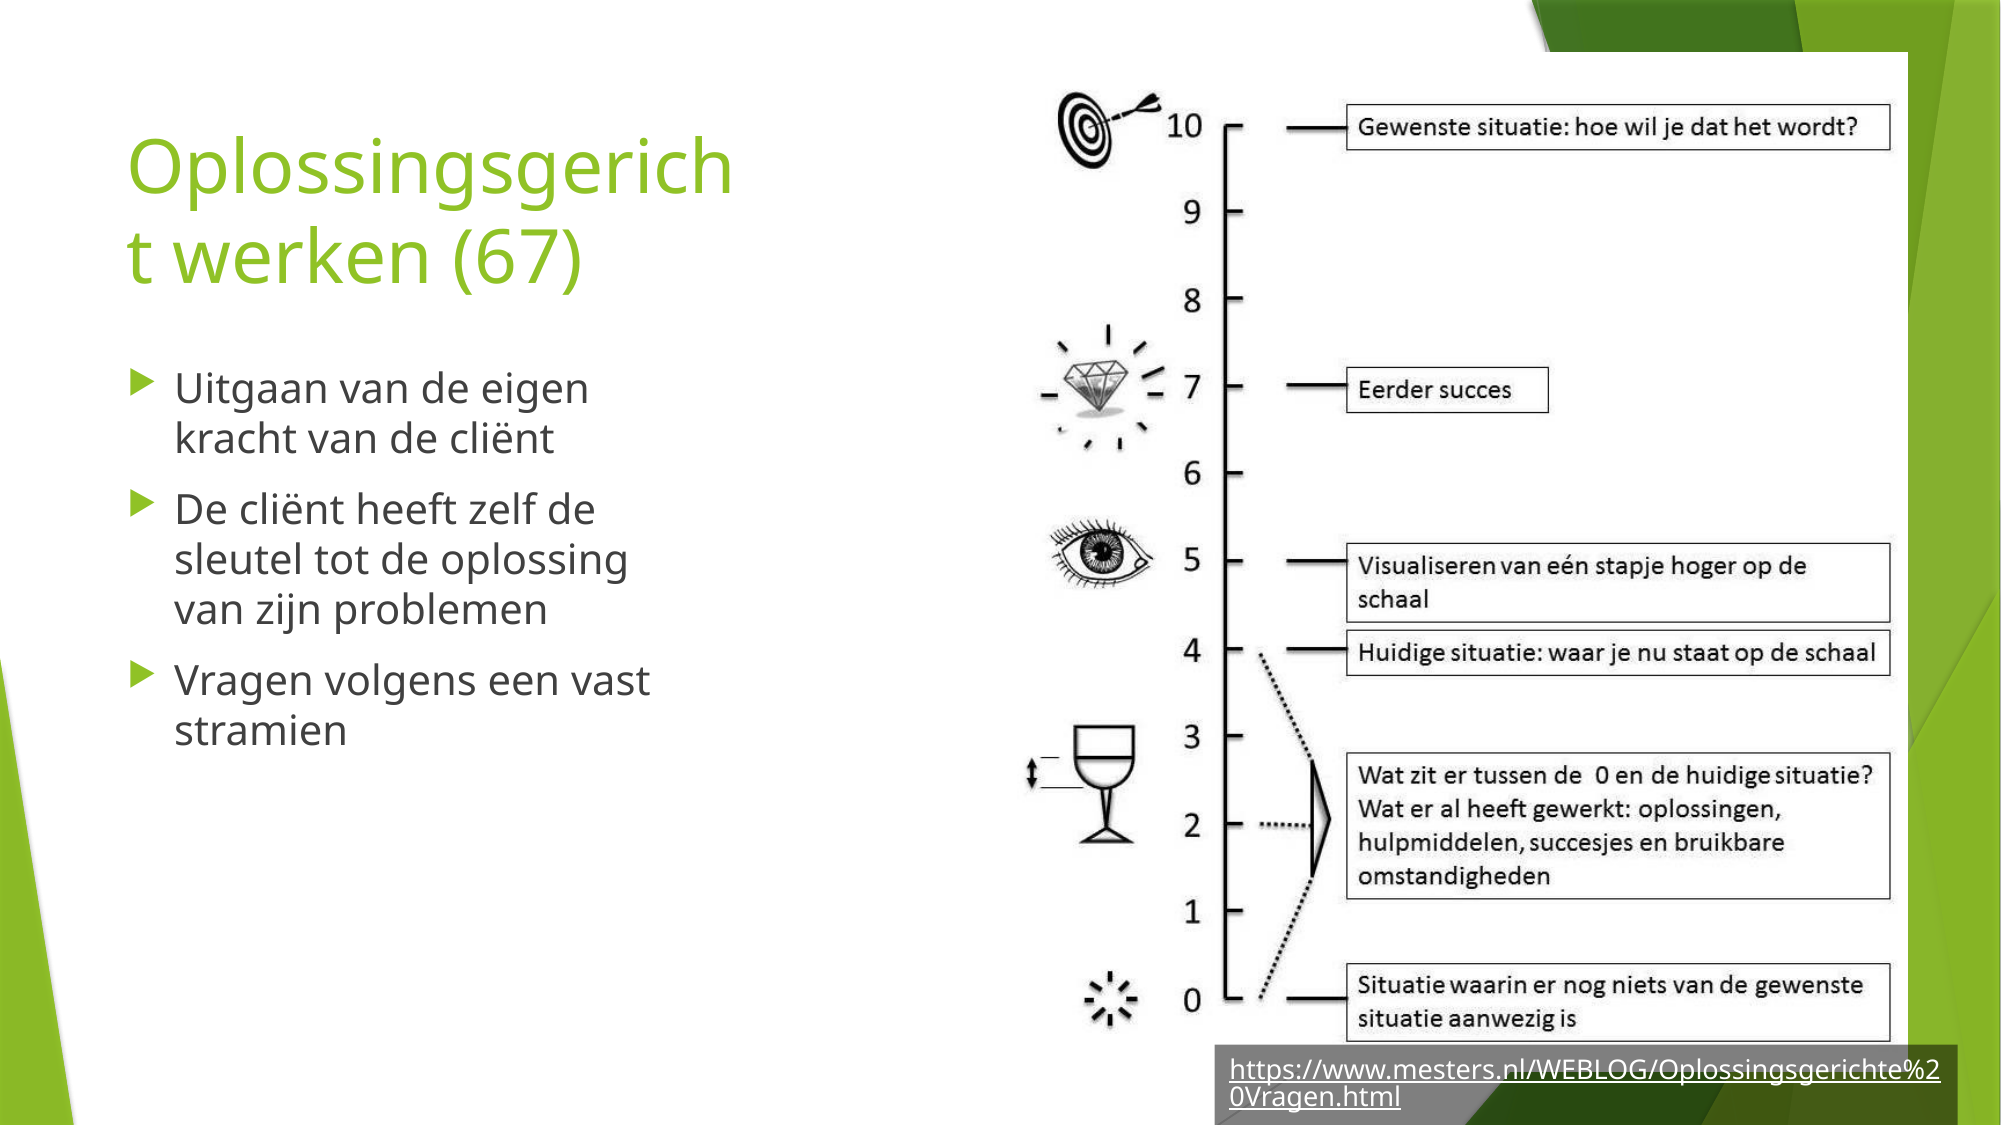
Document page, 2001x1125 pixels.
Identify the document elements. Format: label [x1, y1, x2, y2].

text_box [0, 0, 2000, 1125]
picture [999, 51, 1908, 1072]
